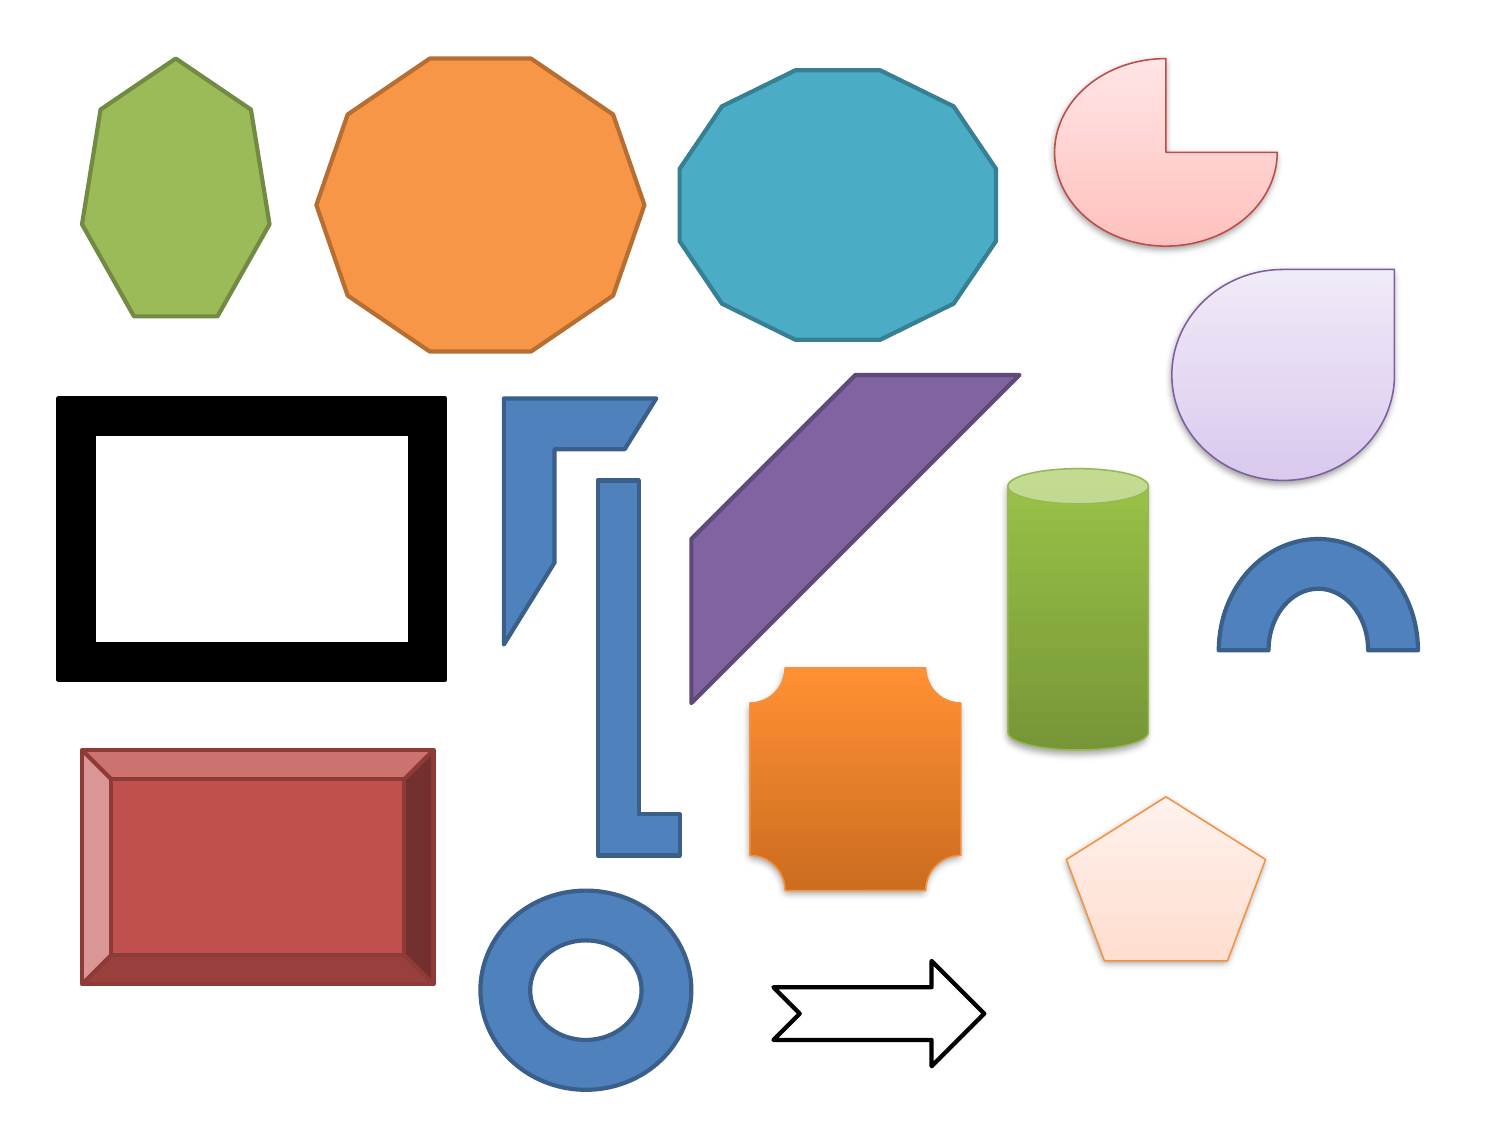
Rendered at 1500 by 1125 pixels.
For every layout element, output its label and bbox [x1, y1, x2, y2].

text_box [1065, 796, 1267, 962]
text_box [677, 68, 999, 342]
text_box [771, 958, 987, 1069]
text_box [501, 396, 659, 647]
text_box [478, 888, 694, 1092]
text_box [80, 748, 436, 986]
text_box [1007, 467, 1150, 751]
text_box [1171, 268, 1396, 482]
text_box [689, 372, 1022, 705]
text_box [1053, 57, 1279, 247]
text_box [79, 56, 272, 319]
text_box [596, 478, 682, 858]
text_box [1216, 536, 1421, 653]
text_box [56, 396, 447, 682]
text_box [749, 667, 962, 892]
text_box [314, 56, 647, 354]
